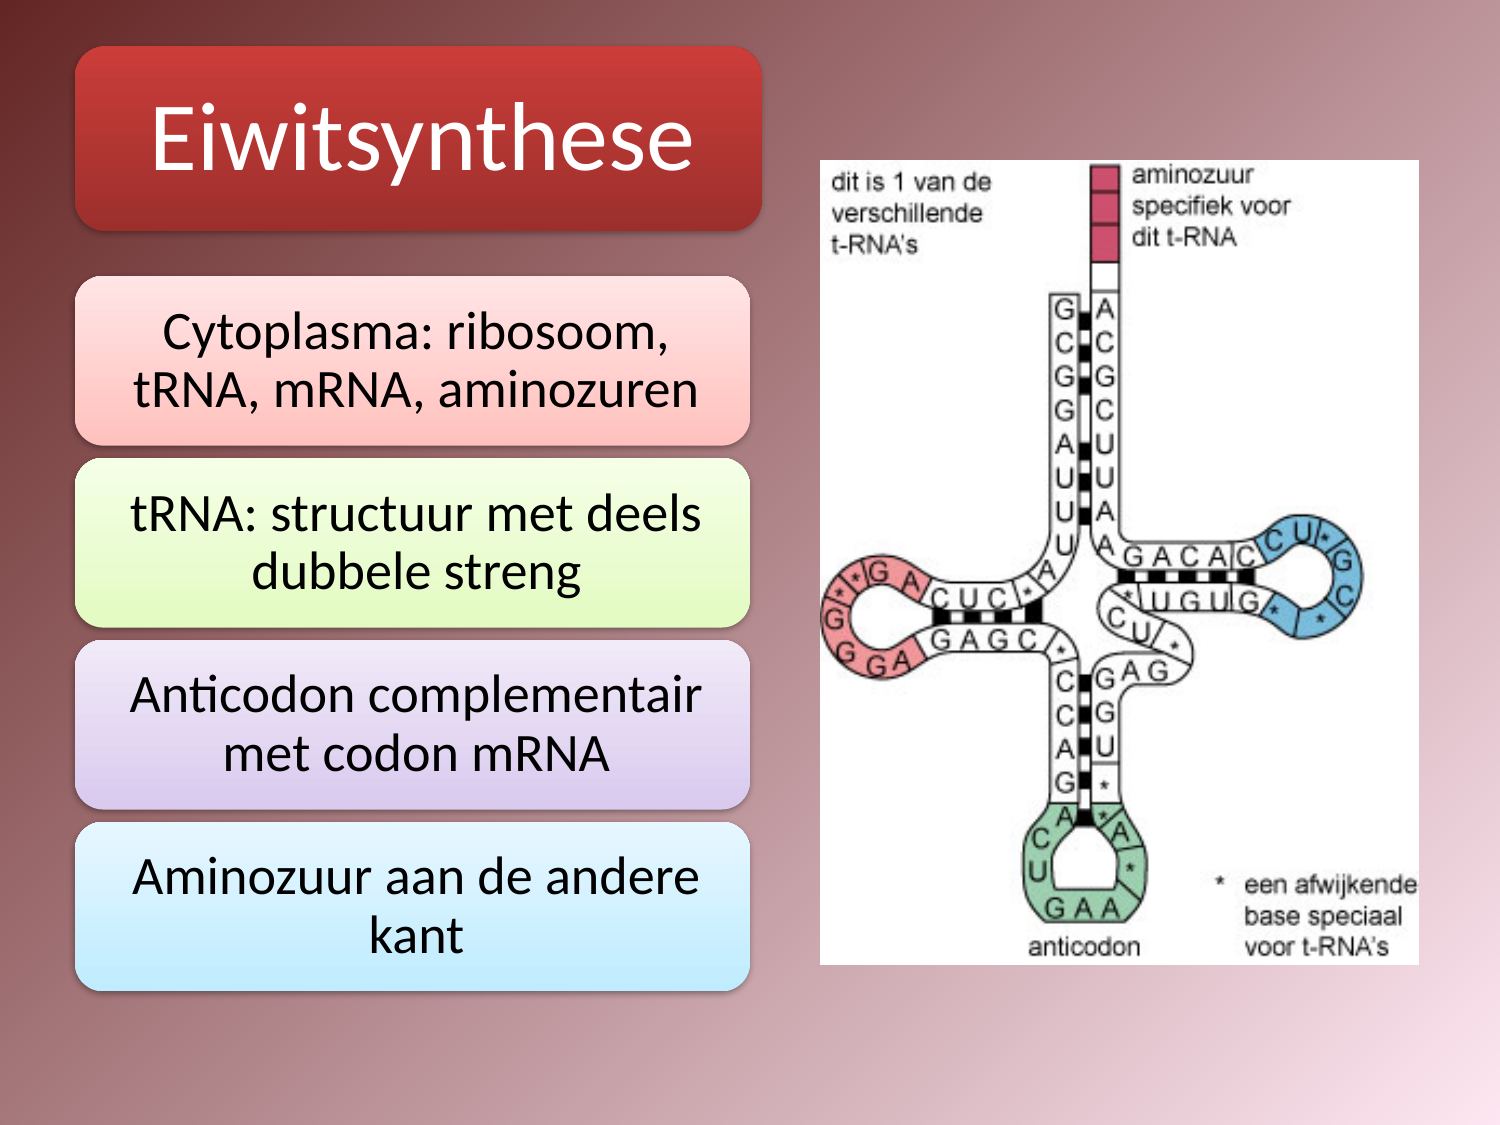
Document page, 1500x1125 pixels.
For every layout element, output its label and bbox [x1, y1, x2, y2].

list [74, 262, 751, 1006]
picture [820, 160, 1420, 965]
text_box [74, 44, 762, 233]
text_box [19, 0, 453, 303]
